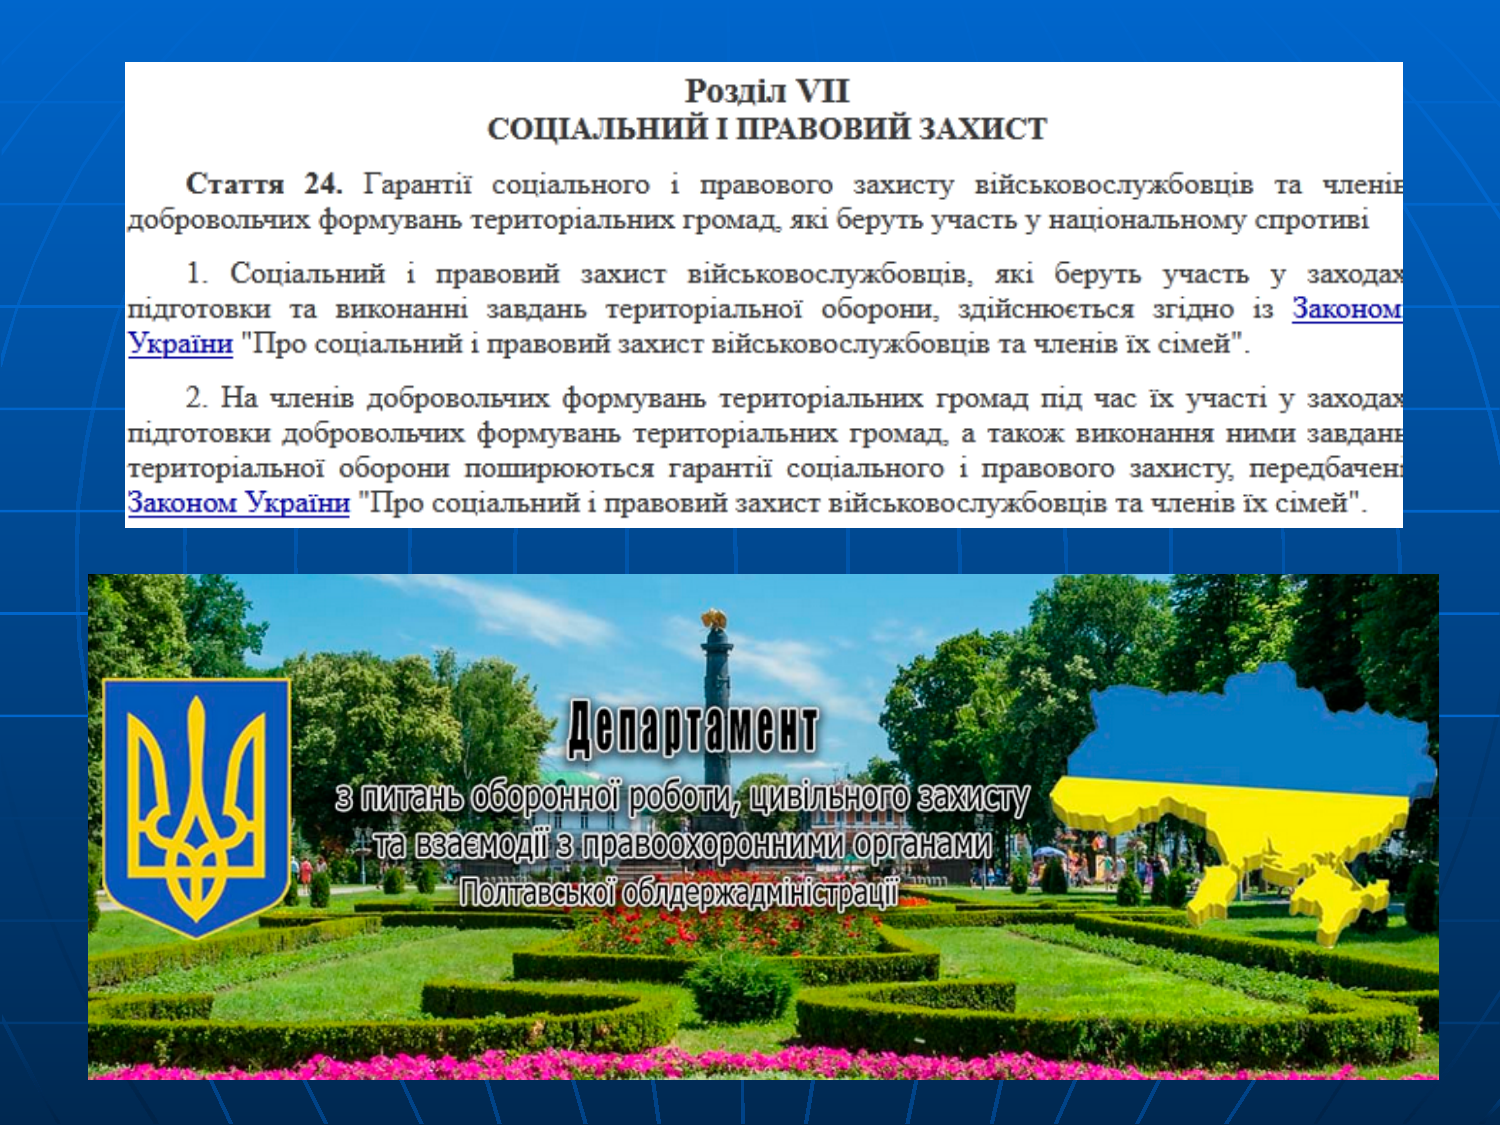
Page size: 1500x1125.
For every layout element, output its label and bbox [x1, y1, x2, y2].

list [124, 62, 1403, 528]
picture [88, 574, 1439, 1080]
